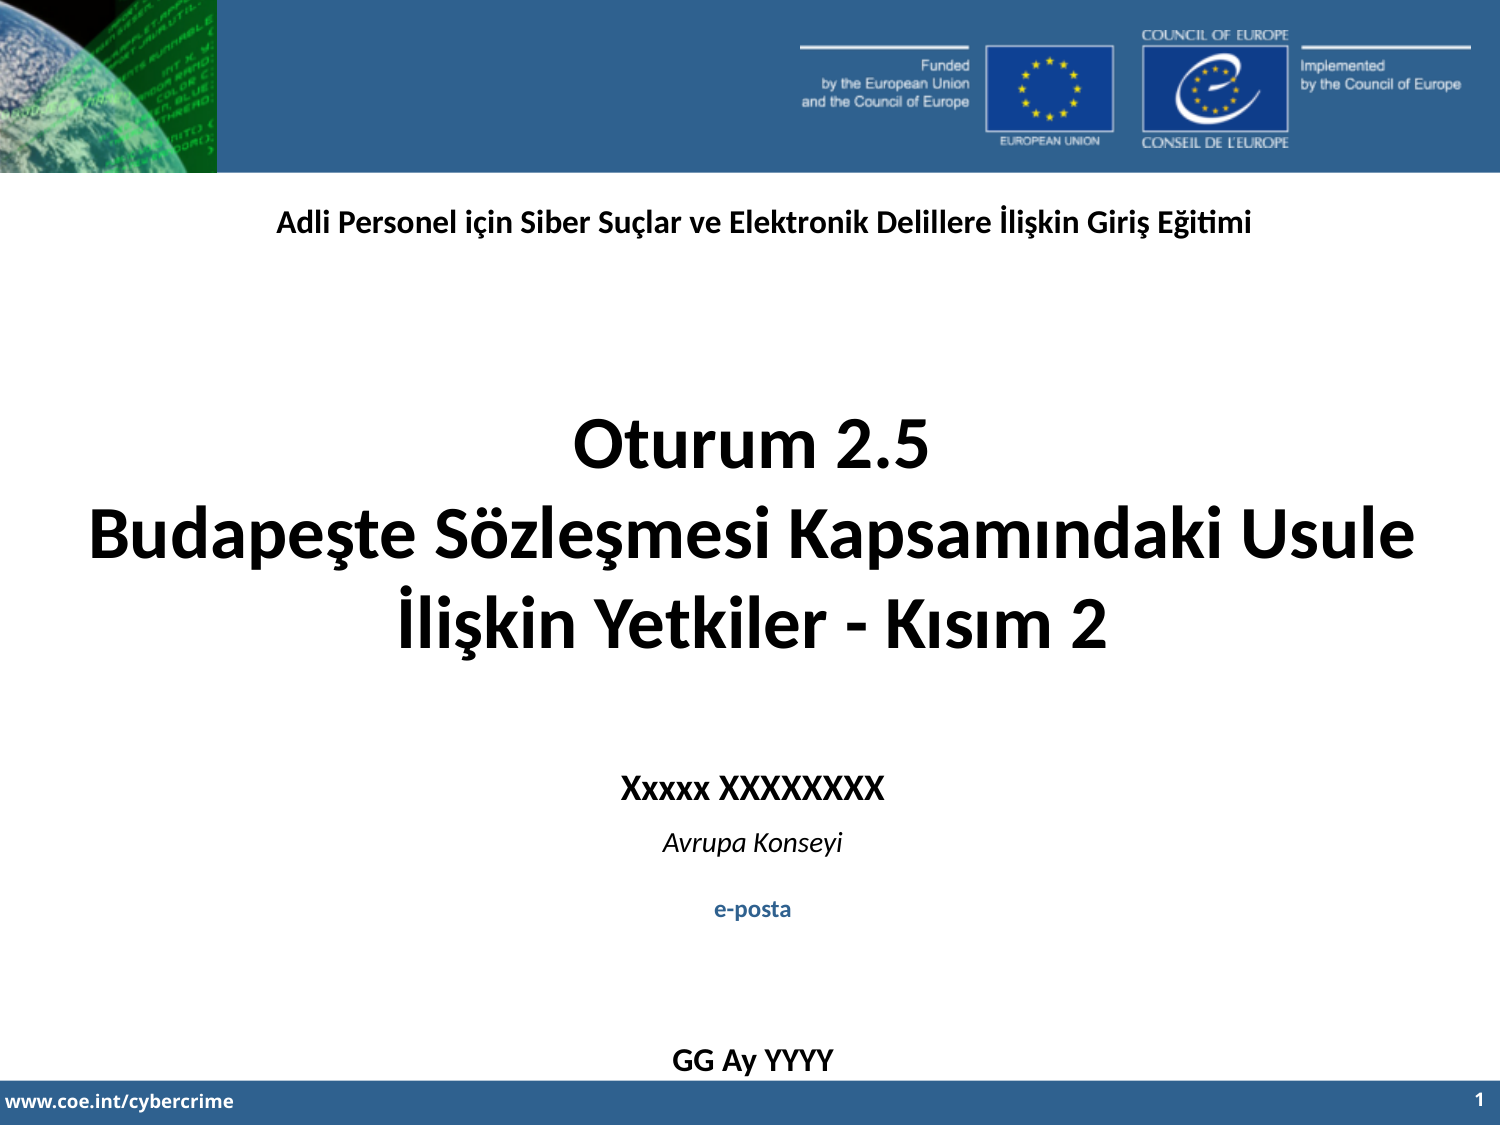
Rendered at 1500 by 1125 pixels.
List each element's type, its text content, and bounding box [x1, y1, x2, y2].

text_box Oturum 2.5 Budapeşte Sözleşmesi Kapsamındaki Usule İlişkin Yetkiler - Kısım 2 Xxxxx XXXXXXXX Avrupa Konseyi e-posta GG Ay YYYY [47, 385, 1459, 1086]
picture [799, 30, 1471, 148]
text_box Adli Personel için Siber Suçlar ve Elektronik Delillere İlişkin Giriş Eğitimi [59, 193, 1471, 248]
picture [0, 1, 217, 173]
